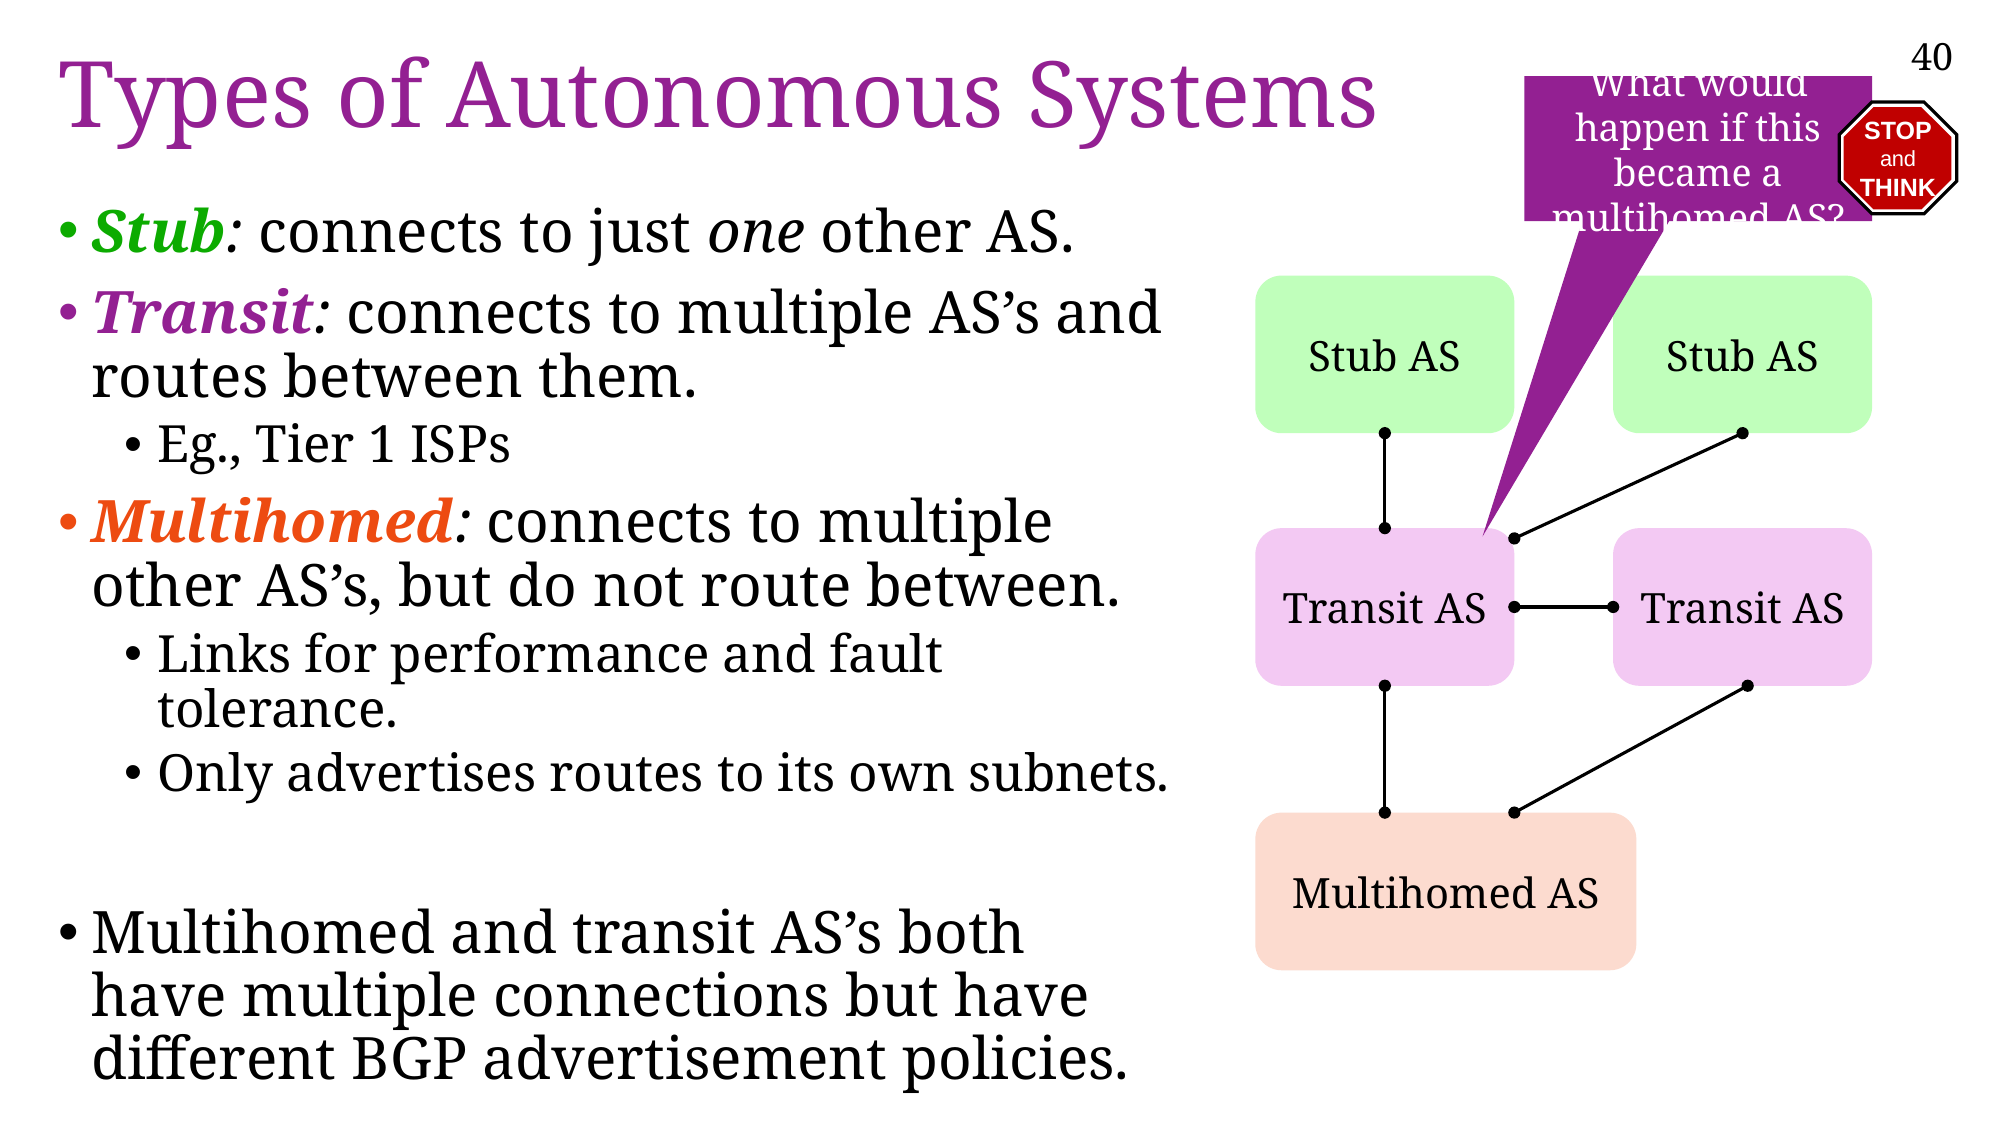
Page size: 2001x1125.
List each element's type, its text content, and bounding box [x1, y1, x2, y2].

text_box What would happen if this became a multihomed AS? [1481, 75, 1874, 538]
text_box Transit AS [1254, 527, 1516, 687]
text_box Stub AS [1254, 274, 1516, 435]
text_box Stub AS [1611, 274, 1874, 435]
text_box Transit AS [1611, 527, 1874, 687]
text_box Multihomed AS [1254, 811, 1638, 972]
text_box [1514, 433, 1743, 539]
list Stub: connects to just one other AS. Transit: connects to multiple AS’s and routes between them. Eg., Tier 1 ISPs Multihomed: connects to multiple other AS’s, but do not route between. Links for performance and fault tolerance. Only advertises routes to its own subnets. Multihomed and transit AS’s both have multiple connections but have different BGP advertisement policies. [43, 188, 1193, 1106]
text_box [1514, 685, 1748, 813]
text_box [1839, 101, 1957, 214]
title Types of Autonomous Systems [43, 25, 1953, 171]
